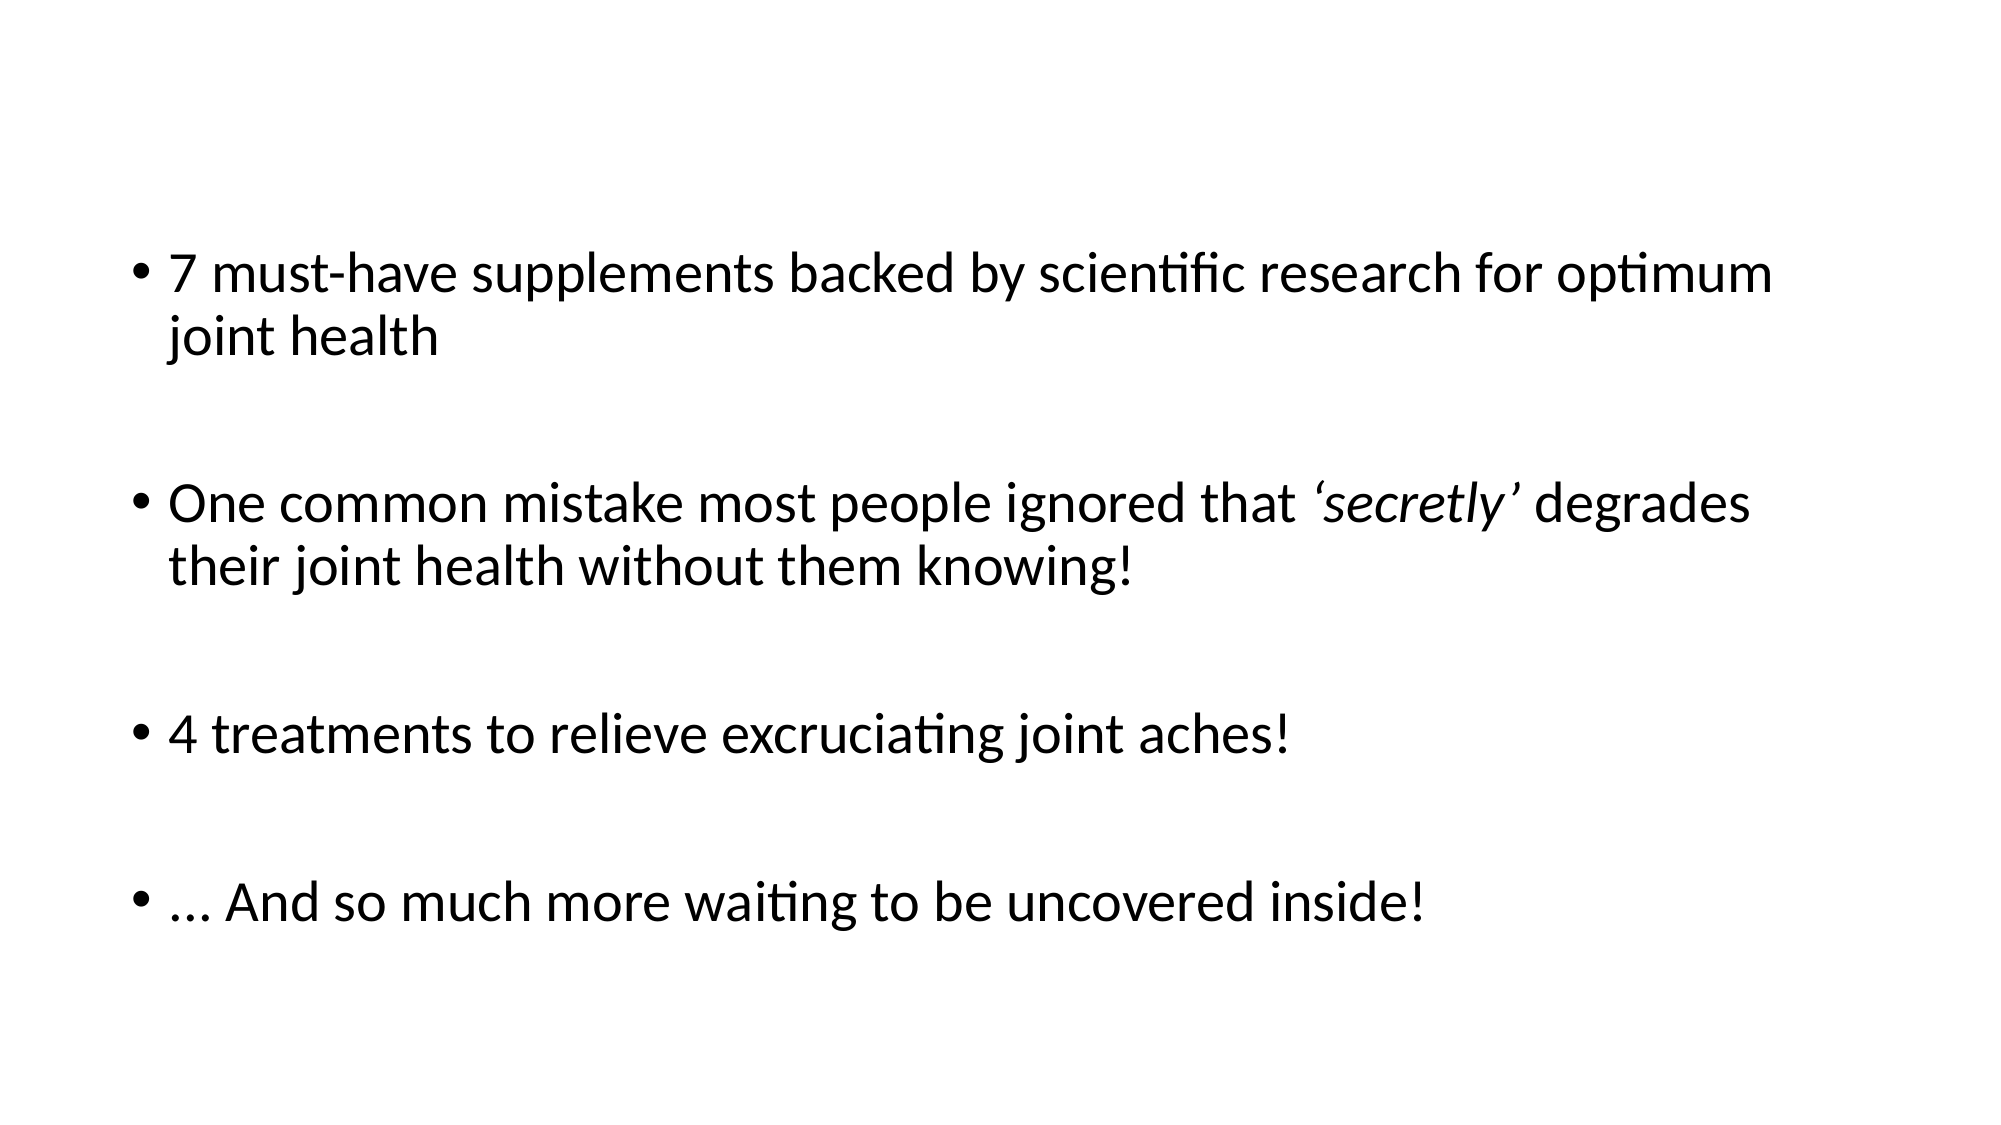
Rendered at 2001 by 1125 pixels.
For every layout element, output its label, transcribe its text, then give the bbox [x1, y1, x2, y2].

list 7 must-have supplements backed by scientific research for optimum joint health One common mistake most people ignored that ‘secretly’ degrades their joint health without them knowing! 4 treatments to relieve excruciating joint aches! ... And so much more waiting to be uncovered inside! [115, 234, 1841, 949]
